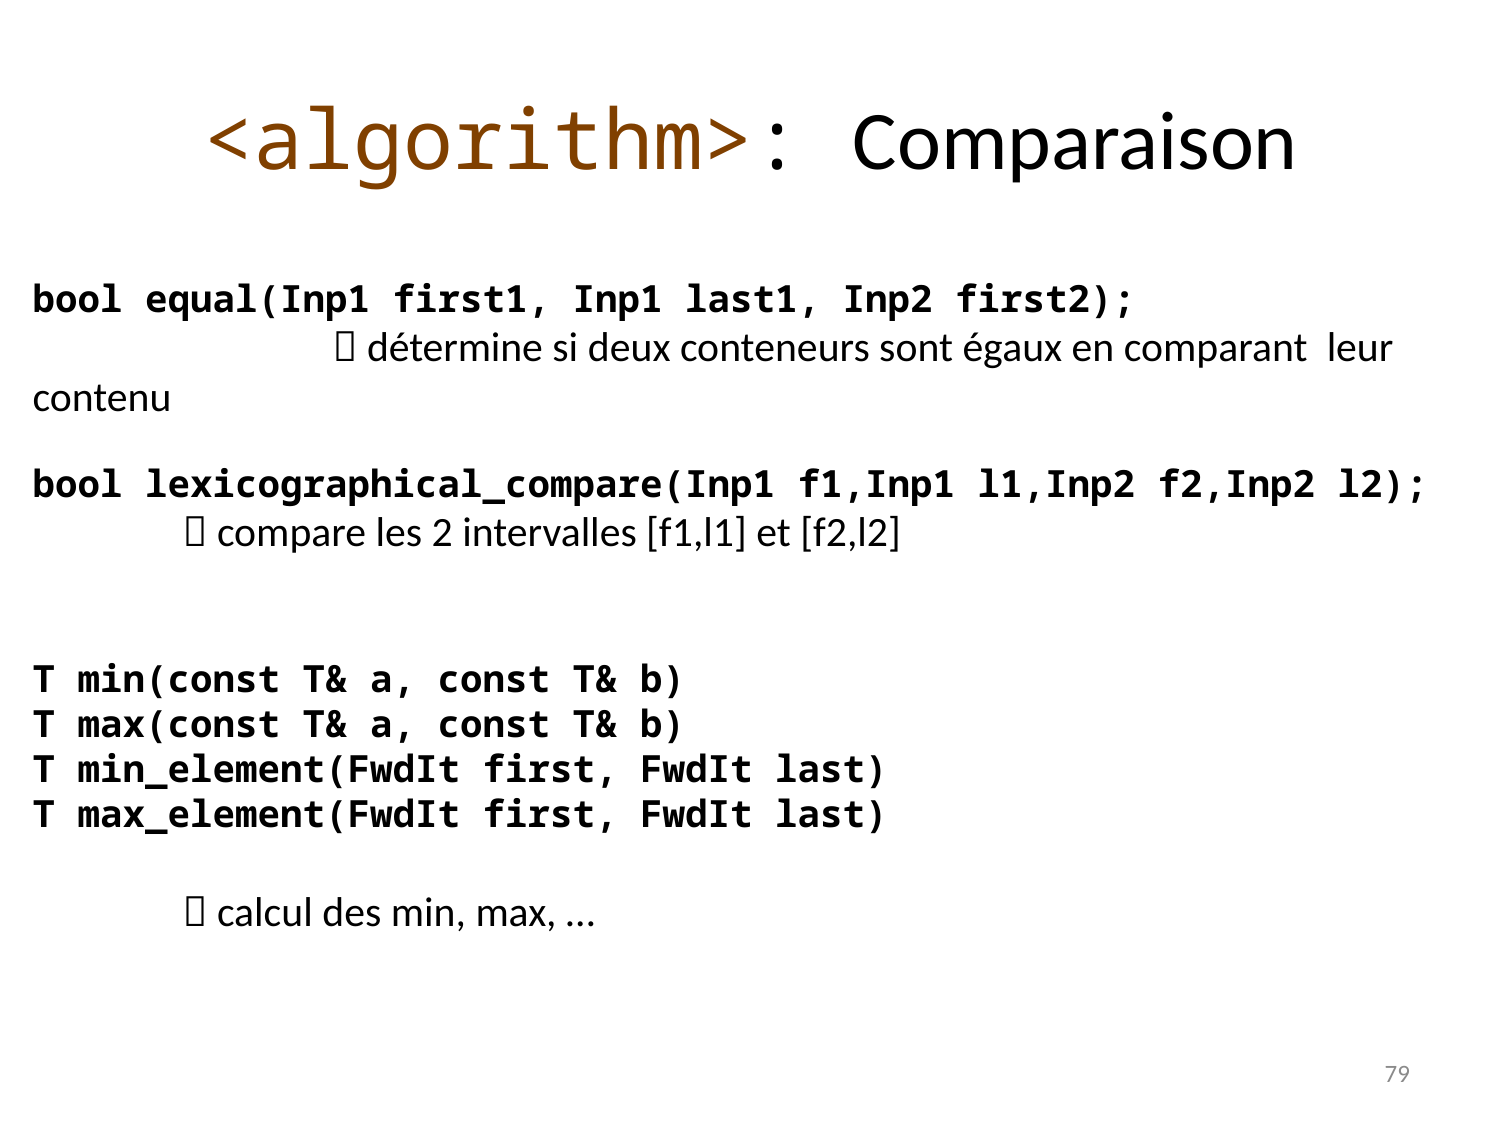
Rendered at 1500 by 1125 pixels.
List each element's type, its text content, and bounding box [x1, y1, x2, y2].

list bool equal(Inp1 first1, Inp1 last1, Inp2 first2);  détermine si deux conteneurs sont égaux en comparant leur contenu bool lexicographical_compare(Inp1 f1,Inp1 l1,Inp2 f2,Inp2 l2);  compare les 2 intervalles [f1,l1] et [f2,l2] T min(const T& a, const T& b) T max(const T& a, const T& b) T min_element(FwdIt first, FwdIt last) T max_element(FwdIt first, FwdIt last)  calcul des min, max, … [17, 267, 1475, 953]
slide_number 79 [1074, 1042, 1425, 1103]
title <algorithm>: Comparaison [110, 41, 1392, 230]
